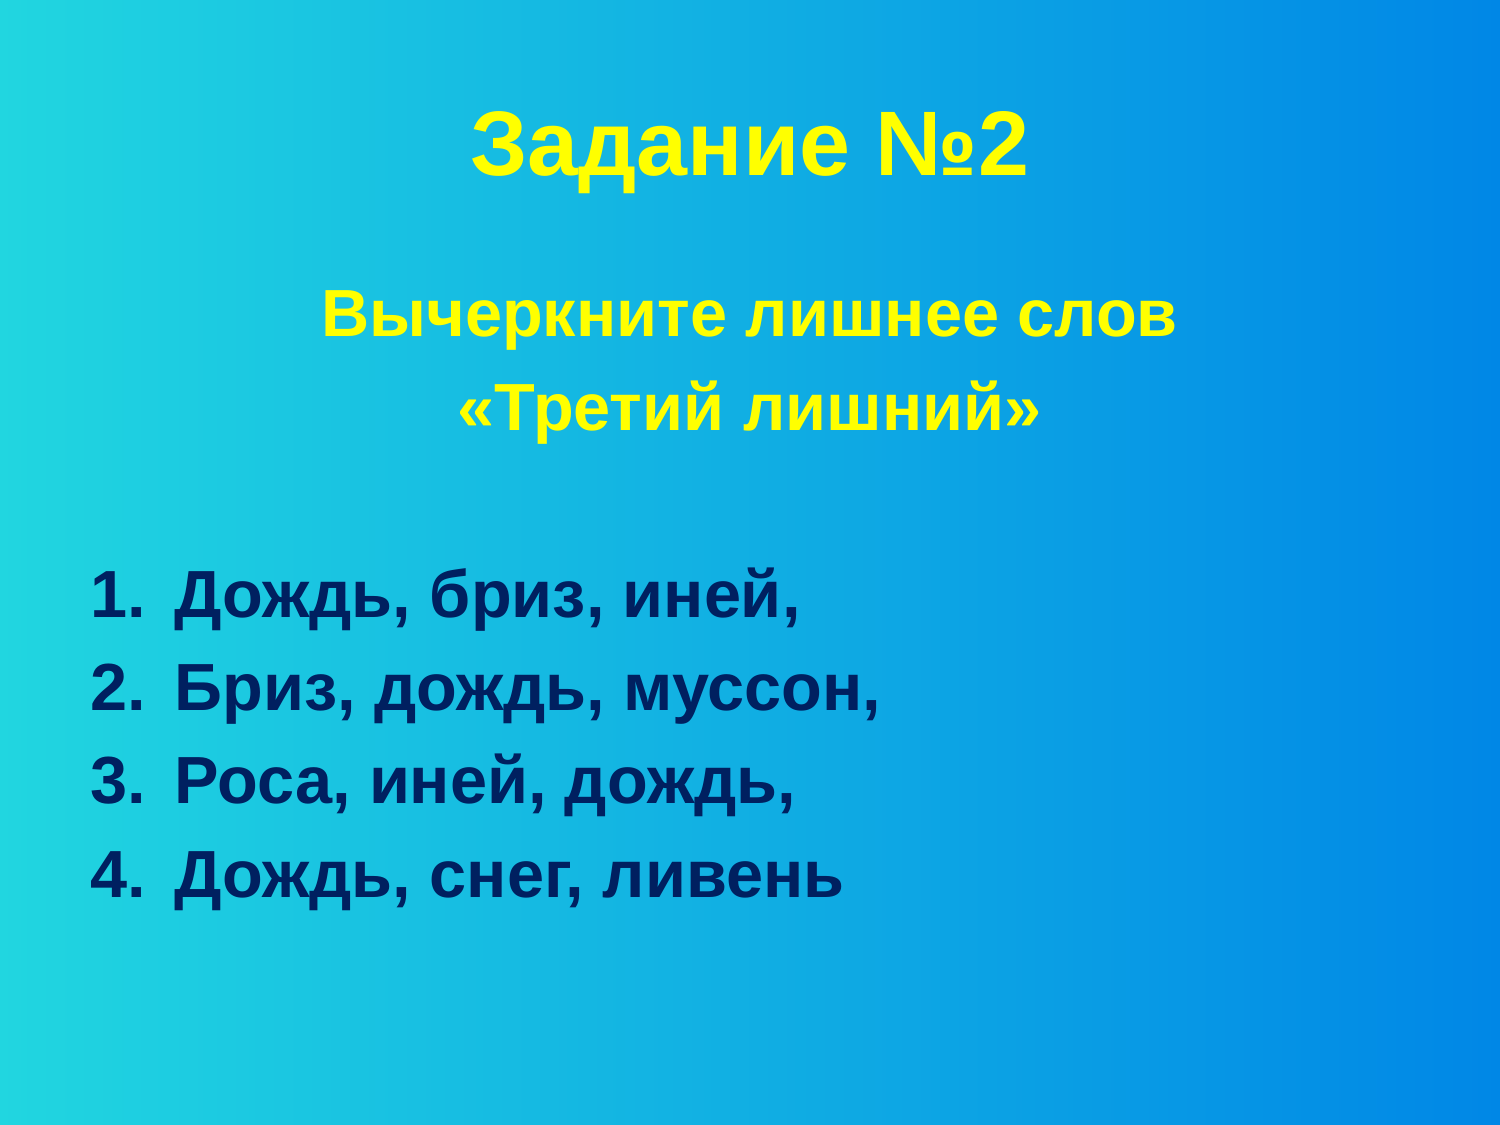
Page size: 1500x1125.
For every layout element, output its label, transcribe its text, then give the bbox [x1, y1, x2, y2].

title Задание №2 [75, 45, 1425, 233]
list Вычеркните лишнее слов «Третий лишний» Дождь, бриз, иней, Бриз, дождь, муссон, Роса, иней, дождь, Дождь, снег, ливень [75, 262, 1425, 1005]
